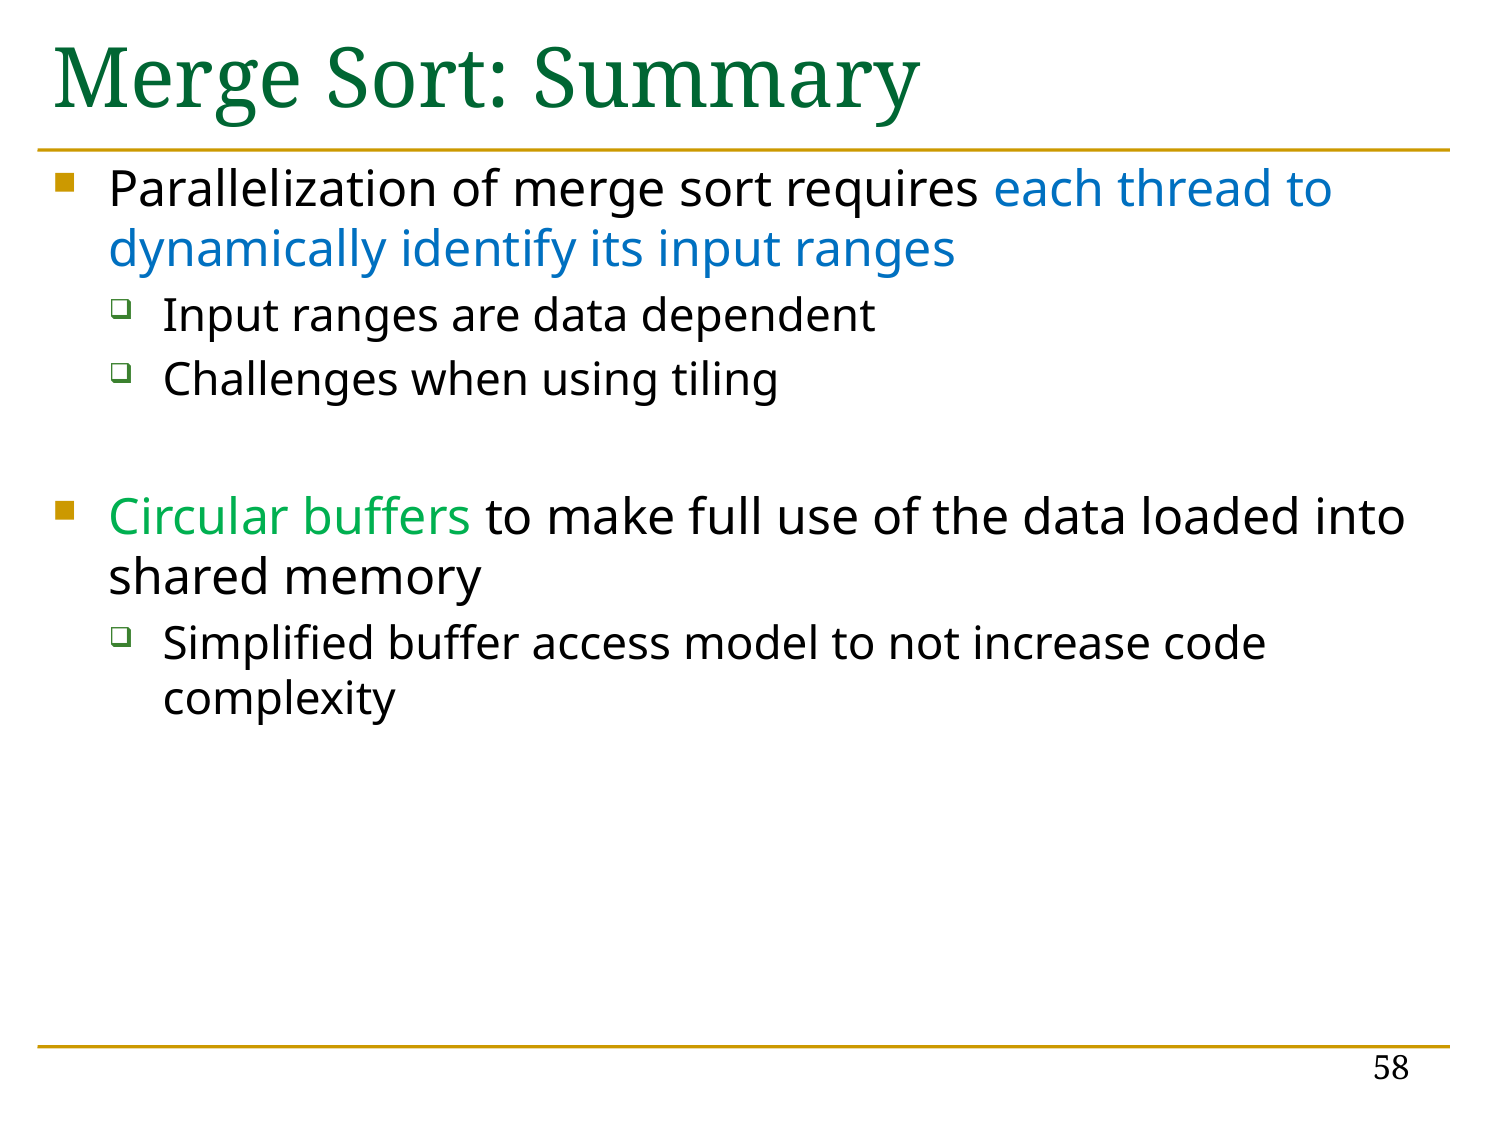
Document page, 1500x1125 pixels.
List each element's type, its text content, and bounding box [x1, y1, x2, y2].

title Merge Sort: Summary [37, 0, 1451, 148]
slide_number 58 [1074, 1023, 1426, 1100]
list Parallelization of merge sort requires each thread to dynamically identify its input ranges Input ranges are data dependent Challenges when using tiling Circular buffers to make full use of the data loaded into shared memory Simplified buffer access model to not increase code complexity [37, 148, 1451, 1048]
